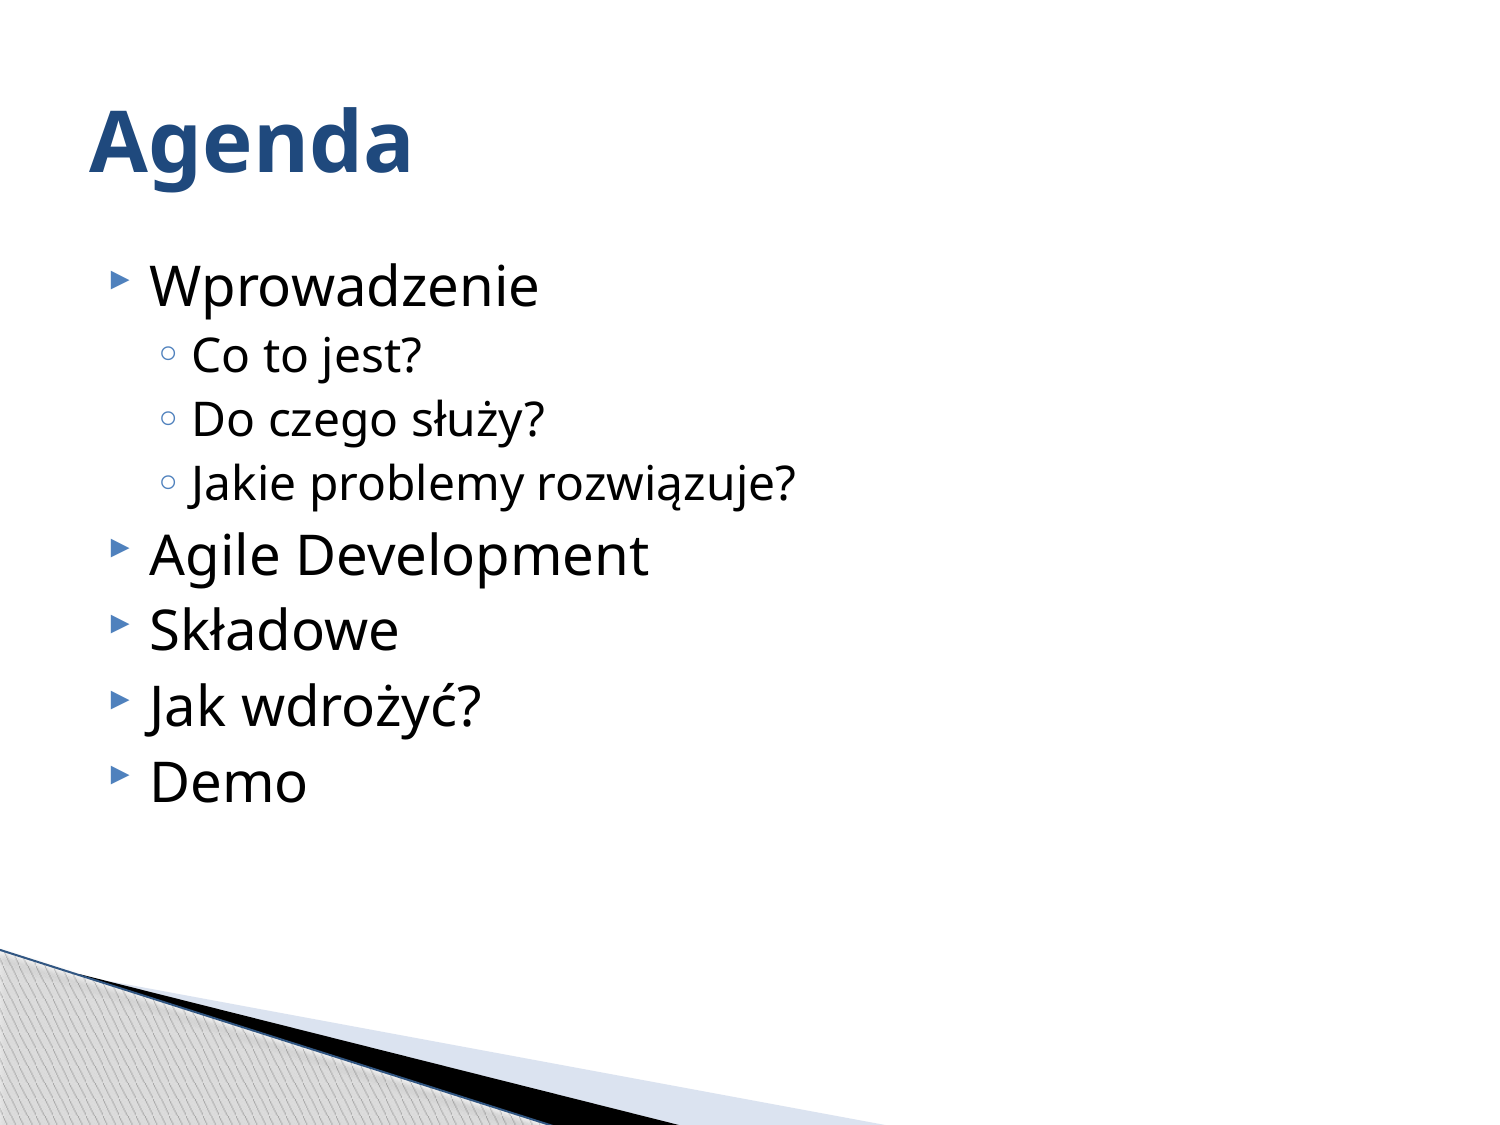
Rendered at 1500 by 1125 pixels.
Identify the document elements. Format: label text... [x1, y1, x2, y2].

list Wprowadzenie Co to jest? Do czego służy? Jakie problemy rozwiązuje? Agile Development Składowe Jak wdrożyć? Demo [75, 243, 1425, 986]
title Agenda [75, 45, 1425, 233]
